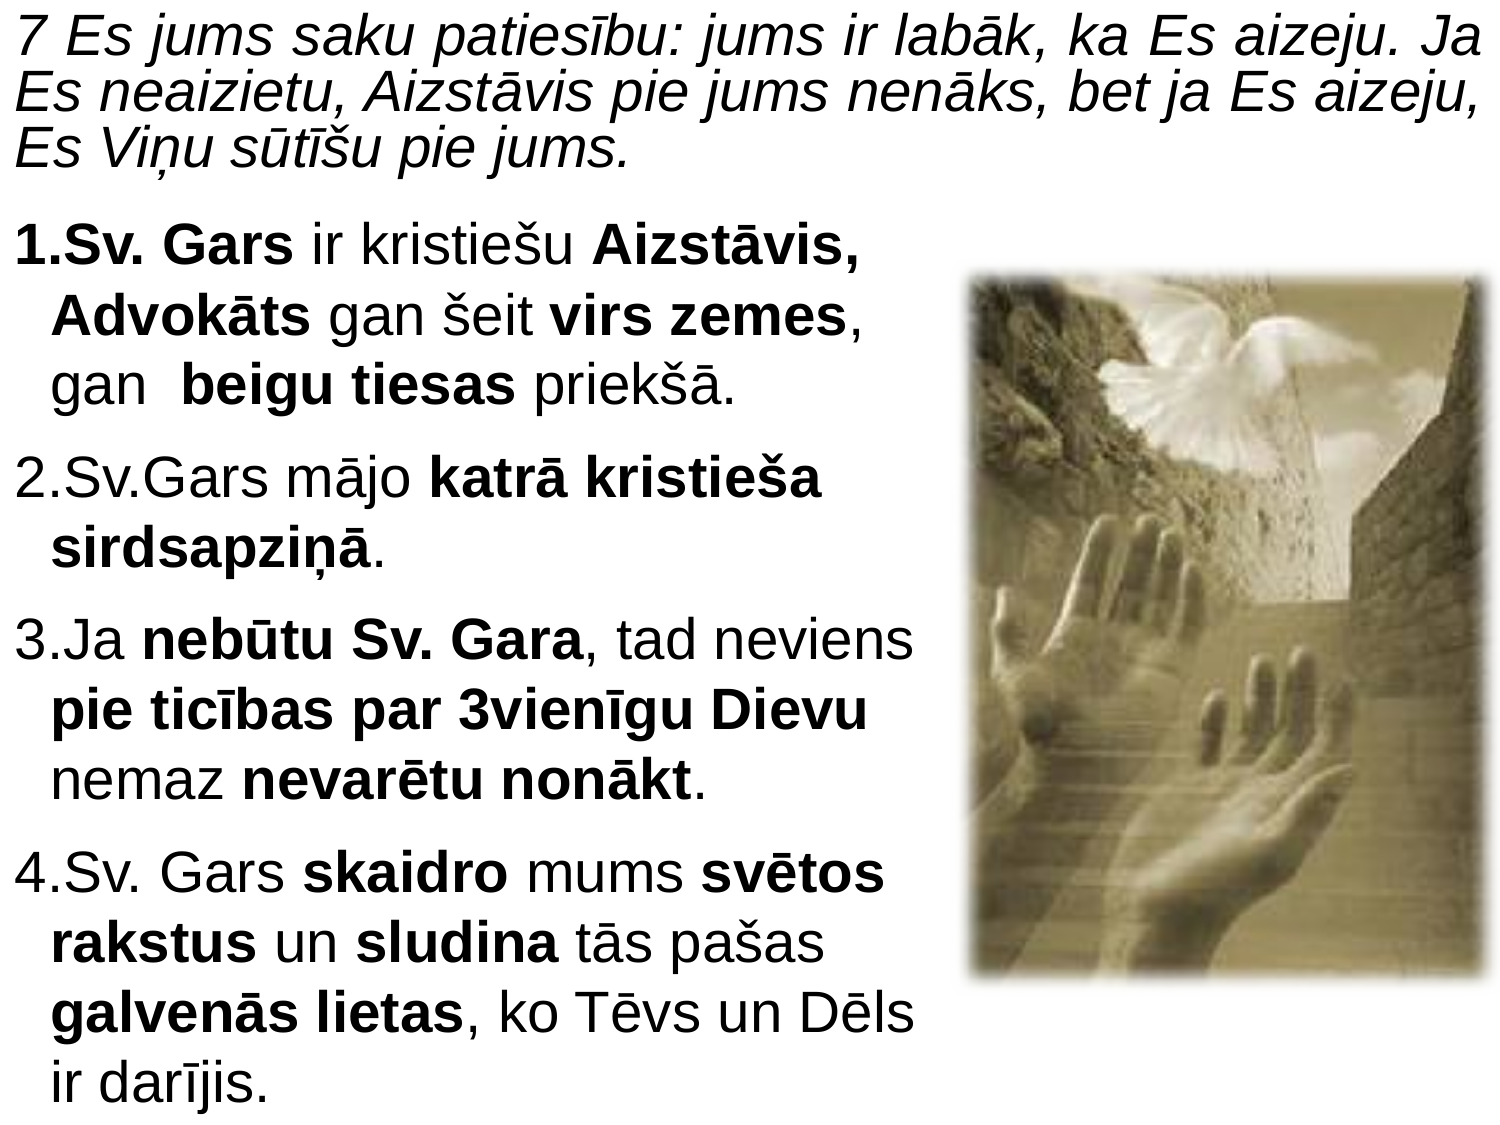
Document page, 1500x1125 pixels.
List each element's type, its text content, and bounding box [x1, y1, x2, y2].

text_box Sv. Gars ir kristiešu Aizstāvis, Advokāts gan šeit virs zemes, gan beigu tiesas priekšā. Sv.Gars mājo katrā kristieša sirdsapziņā. Ja nebūtu Sv. Gara, tad neviens pie ticības par 3vienīgu Dievu nemaz nevarētu nonākt. Sv. Gars skaidro mums svētos rakstus un sludina tās pašas galvenās lietas, ko Tēvs un Dēls ir darījis. [0, 199, 961, 1122]
text_box 7 Es jums saku patiesību: jums ir labāk, ka Es aizeju. Ja Es neaizietu, Aizstāvis pie jums nenāks, bet ja Es aizeju, Es Viņu sūtīšu pie jums. [0, 3, 1500, 176]
picture [950, 257, 1500, 997]
